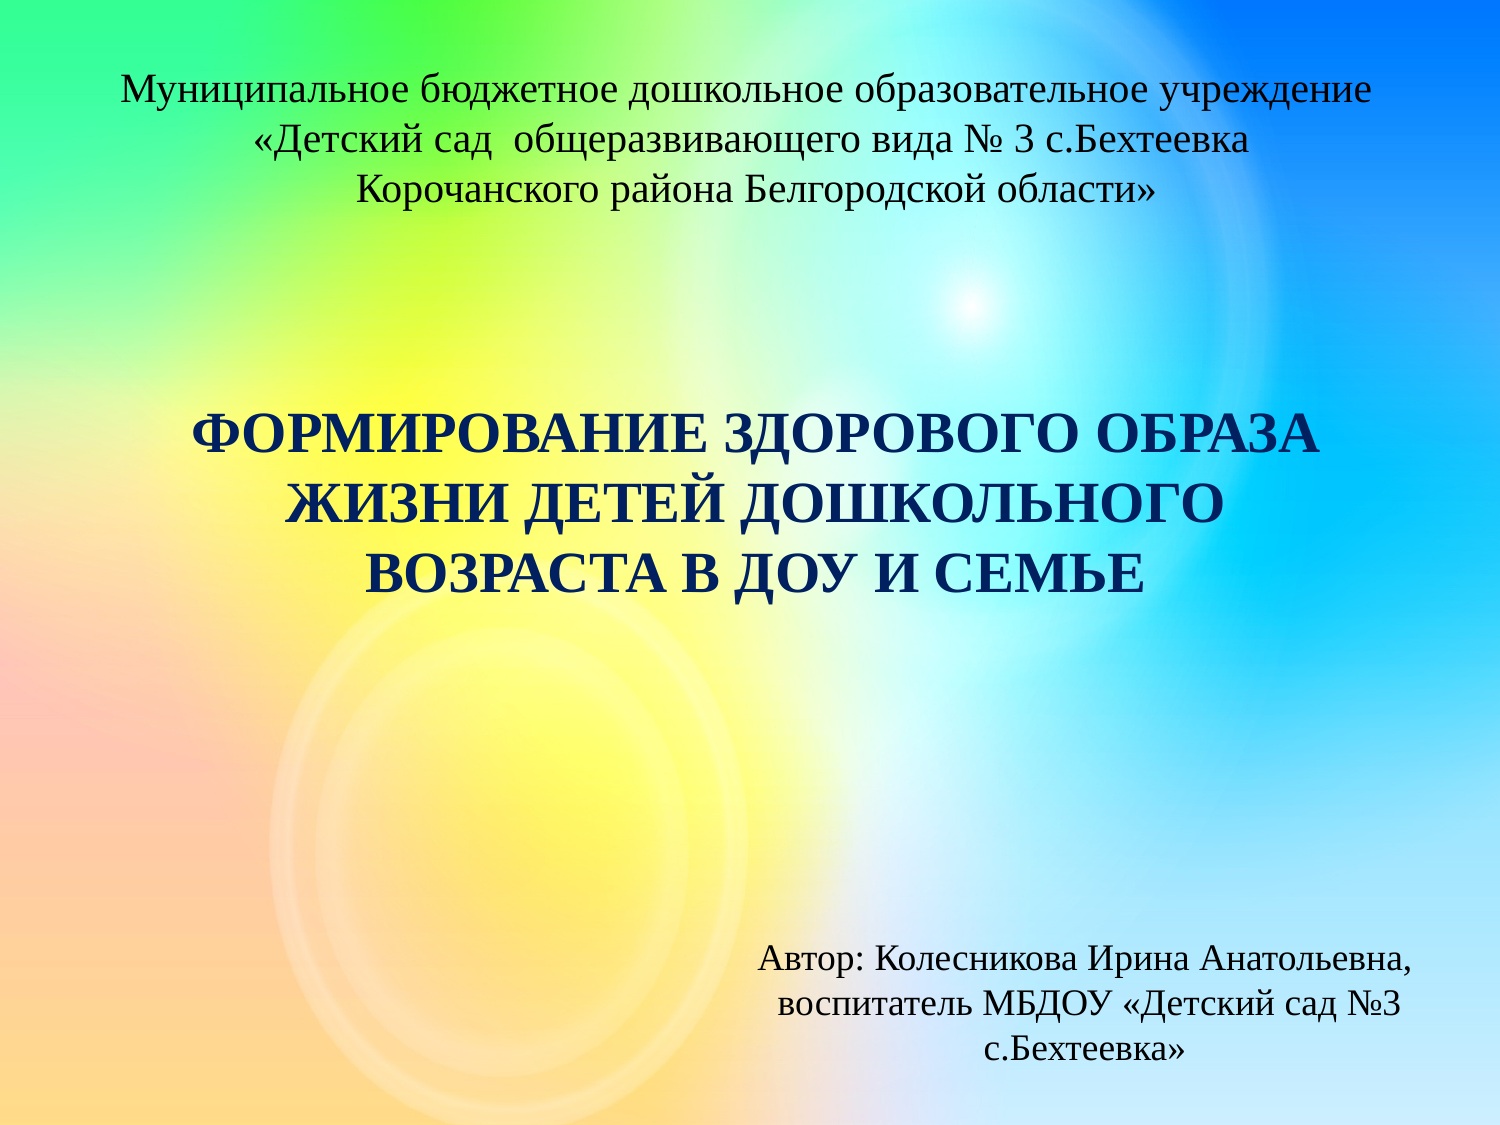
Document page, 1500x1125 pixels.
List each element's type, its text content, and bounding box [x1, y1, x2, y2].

text_box Автор: Колесникова Ирина Анатольевна, воспитатель МБДОУ «Детский сад №3 с.Бехтеевка» [714, 925, 1465, 1076]
text_box ФОРМИРОВАНИЕ ЗДОРОВОГО ОБРАЗА ЖИЗНИ ДЕТЕЙ ДОШКОЛЬНОГО ВОЗРАСТА В ДОУ И СЕМЬЕ [152, 386, 1360, 612]
text_box Муниципальное бюджетное дошкольное образовательное учреждение «Детский сад общеразвивающего вида № 3 с.Бехтеевка Корочанского района Белгородской области» [85, 53, 1429, 219]
picture [0, 0, 1500, 1125]
